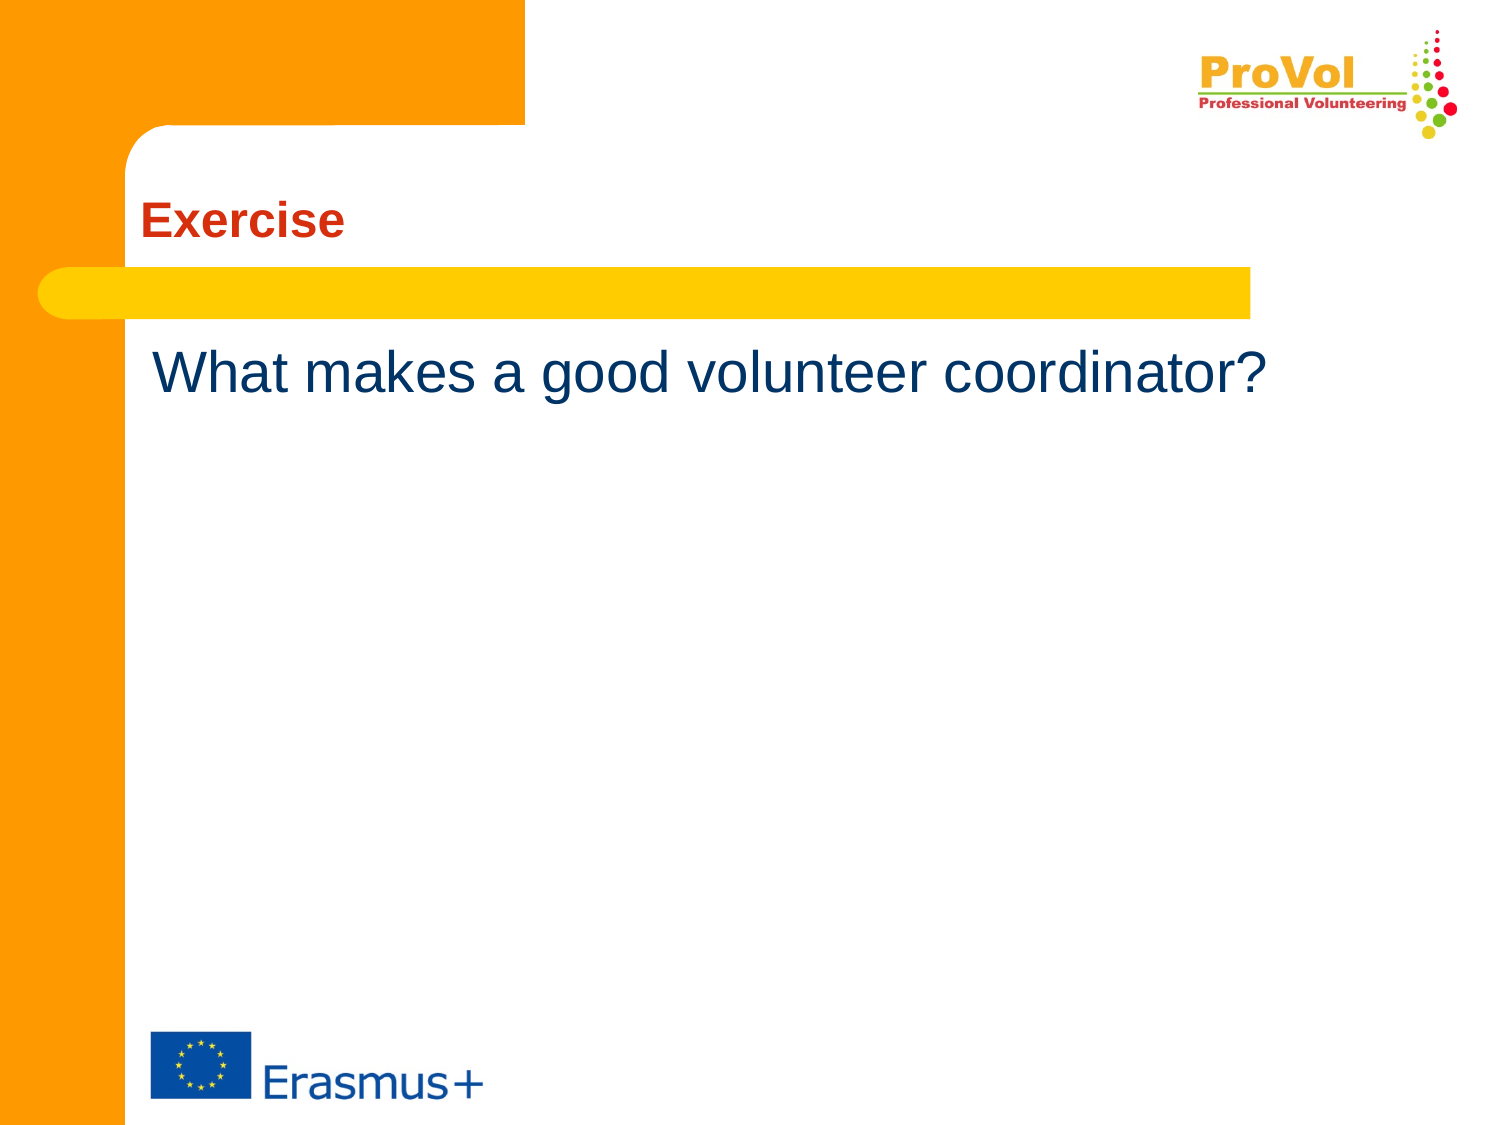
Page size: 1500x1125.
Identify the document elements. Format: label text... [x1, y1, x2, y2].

list What makes a good volunteer coordinator? [137, 326, 1400, 999]
picture [1198, 30, 1457, 139]
picture [131, 1012, 502, 1118]
title Exercise [125, 125, 1199, 256]
